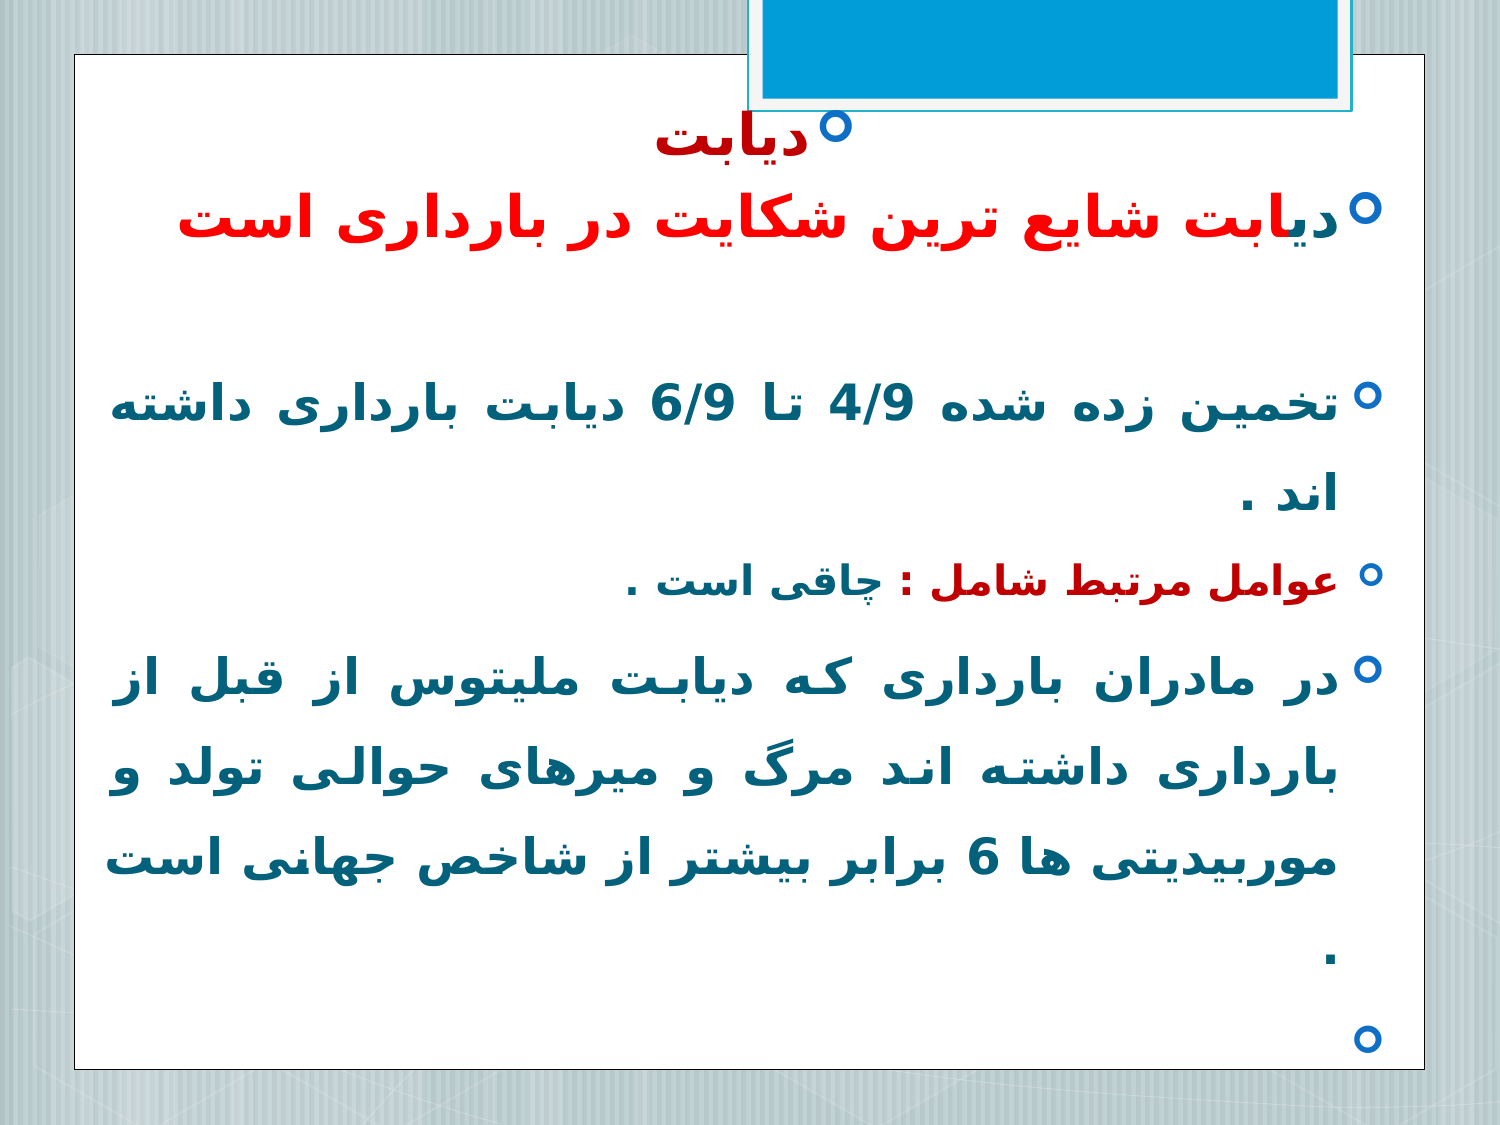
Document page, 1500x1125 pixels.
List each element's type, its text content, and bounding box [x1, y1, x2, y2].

list دیابت دیابت شایع ترین شکایت در بارداری است تخمین زده شده 4/9 تا 6/9 دیابت بارداری داشته اند . عوامل مرتبط شامل : چاقی است . در مادران بارداری که دیابت ملیتوس از قبل از بارداری داشته اند مرگ و میرهای حوالی تولد و موربیدیتی ها 6 برابر بیشتر از شاخص جهانی است . [88, 90, 1412, 1000]
